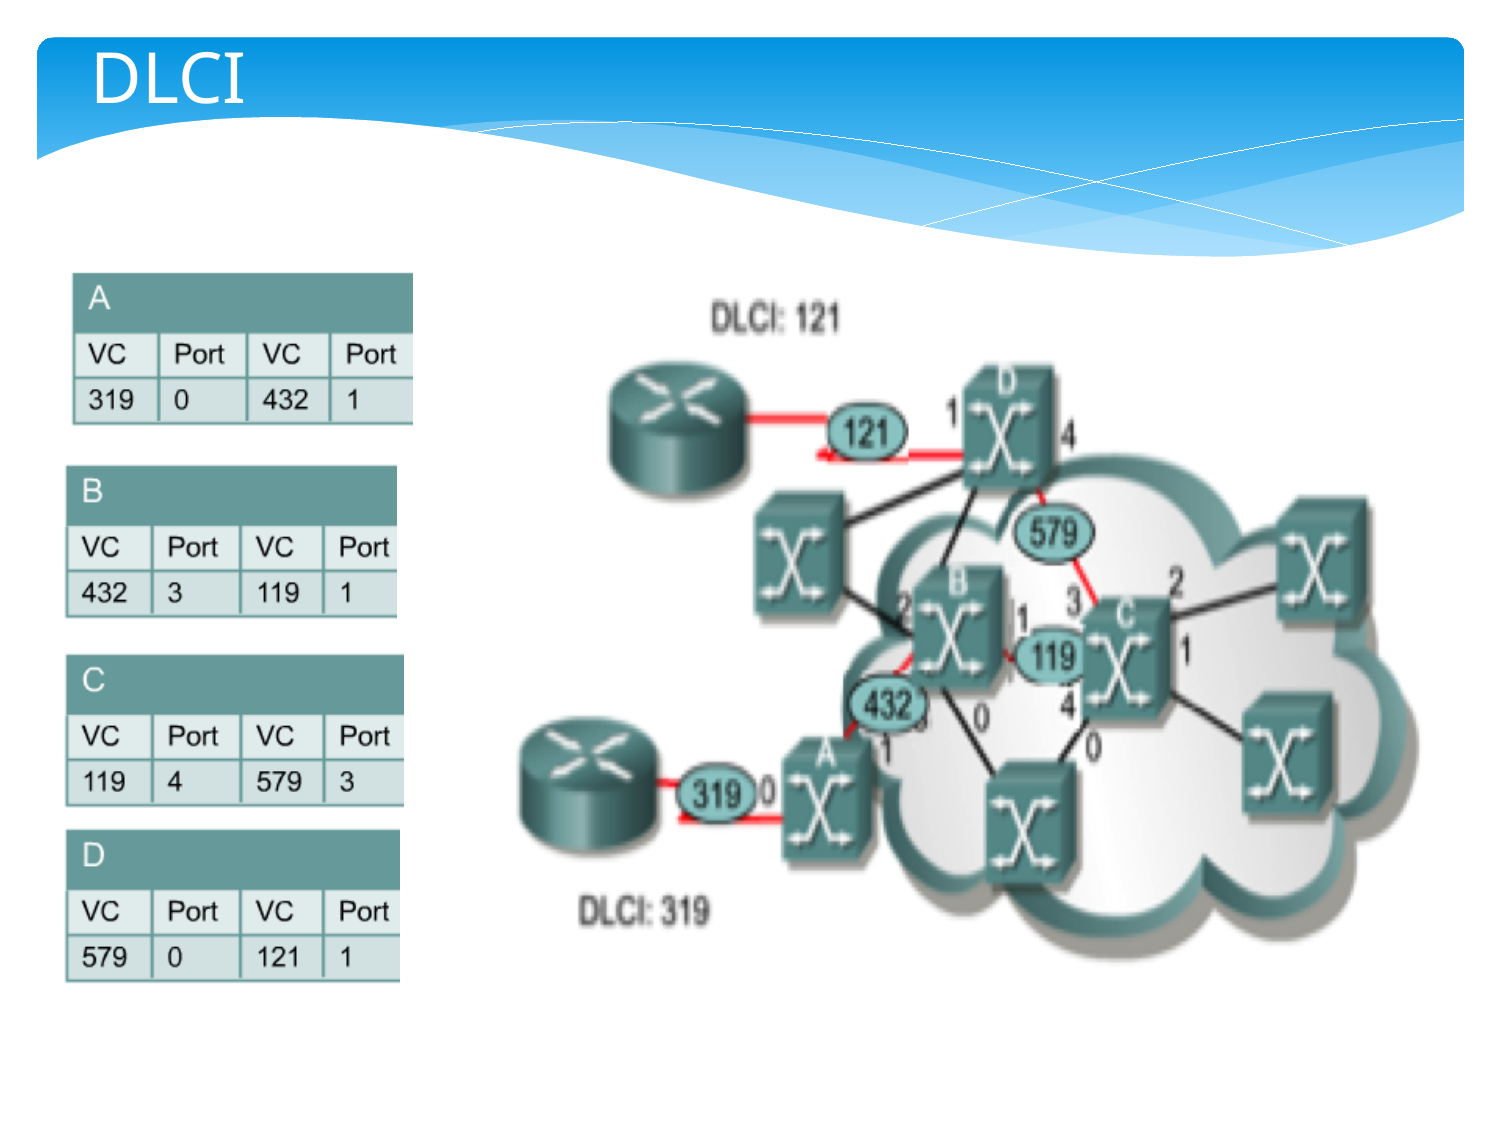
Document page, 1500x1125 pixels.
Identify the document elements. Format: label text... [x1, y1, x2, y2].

picture [62, 649, 404, 988]
picture [501, 278, 1436, 988]
title DLCI [0, 24, 338, 125]
picture [62, 460, 397, 622]
picture [66, 267, 413, 430]
